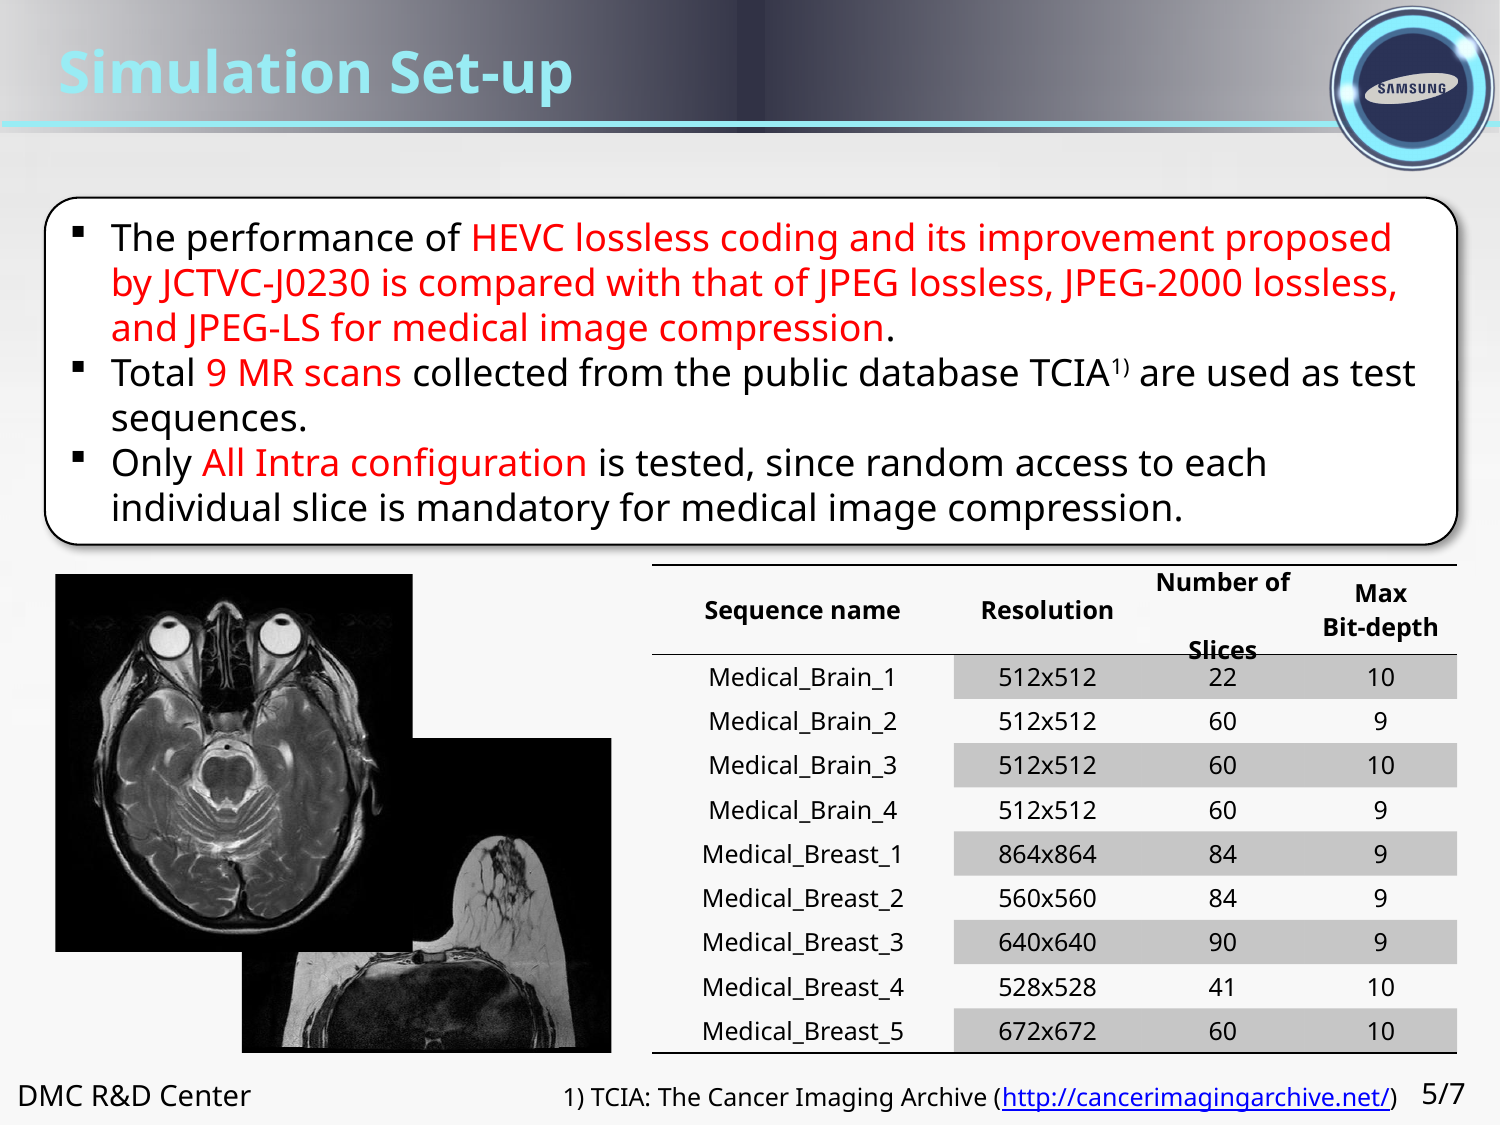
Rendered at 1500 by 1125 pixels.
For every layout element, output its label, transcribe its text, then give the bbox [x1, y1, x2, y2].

table_cell 84 [1142, 876, 1305, 920]
table_cell Medical_Breast_2 [652, 876, 954, 920]
table_header Number of Slices [1142, 566, 1305, 654]
table_cell 864x864 [954, 831, 1142, 876]
table_cell Medical_Breast_3 [652, 920, 954, 964]
table_cell Medical_Brain_4 [652, 787, 954, 831]
table_cell 60 [1142, 743, 1305, 787]
table_cell 9 [1305, 831, 1457, 876]
picture [55, 574, 612, 1053]
table_cell 60 [1142, 1008, 1305, 1052]
table_cell 10 [1305, 964, 1457, 1008]
table_cell 528x528 [954, 964, 1142, 1008]
table_cell Medical_Brain_3 [652, 743, 954, 787]
table_cell 60 [1142, 699, 1305, 743]
table_cell 560x560 [954, 876, 1142, 920]
table_cell 90 [1142, 920, 1305, 964]
table_cell 22 [1142, 655, 1305, 699]
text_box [0, 0, 1500, 133]
table_cell 41 [1142, 964, 1305, 1008]
picture [1328, 4, 1498, 197]
table_cell 9 [1305, 699, 1457, 743]
table_cell 512x512 [954, 699, 1142, 743]
table_cell Medical_Breast_4 [652, 964, 954, 1008]
table_cell Medical_Brain_2 [652, 699, 954, 743]
table_cell 512x512 [954, 655, 1142, 699]
table_cell 9 [1305, 876, 1457, 920]
table_cell 10 [1305, 655, 1457, 699]
table_header Resolution [954, 566, 1142, 654]
table_cell Medical_Breast_1 [652, 831, 954, 876]
slide_number 5/7 [1130, 1065, 1481, 1125]
text_box 1) TCIA: The Cancer Imaging Archive (http://cancerimagingarchive.net/) [548, 1074, 1413, 1124]
table_cell 10 [1305, 1008, 1457, 1052]
table_header Sequence name [652, 566, 954, 654]
table_header Max Bit-depth [1305, 566, 1457, 654]
table_cell 84 [1142, 831, 1305, 876]
table_cell 512x512 [954, 787, 1142, 831]
table_cell 672x672 [954, 1008, 1142, 1052]
table_cell 60 [1142, 787, 1305, 831]
table_cell Medical_Breast_5 [652, 1008, 954, 1052]
table_cell 10 [1305, 743, 1457, 787]
table_cell 640x640 [954, 920, 1142, 964]
text_box DMC R&D Center [2, 1069, 267, 1120]
table_cell 9 [1305, 920, 1457, 964]
text_box The performance of HEVC lossless coding and its improvement proposed by JCTVC-J0230 is compared with that of JPEG lossless, JPEG-2000 lossless, and JPEG-LS for medical image compression. Total 9 MR scans collected from the public database TCIA1) are used as test sequences. Only All Intra configuration is tested, since random access to each individual slice is mandatory for medical image compression. [44, 197, 1458, 545]
table_cell 9 [1305, 787, 1457, 831]
table_cell 512x512 [954, 743, 1142, 787]
table_cell Medical_Brain_1 [652, 655, 954, 699]
